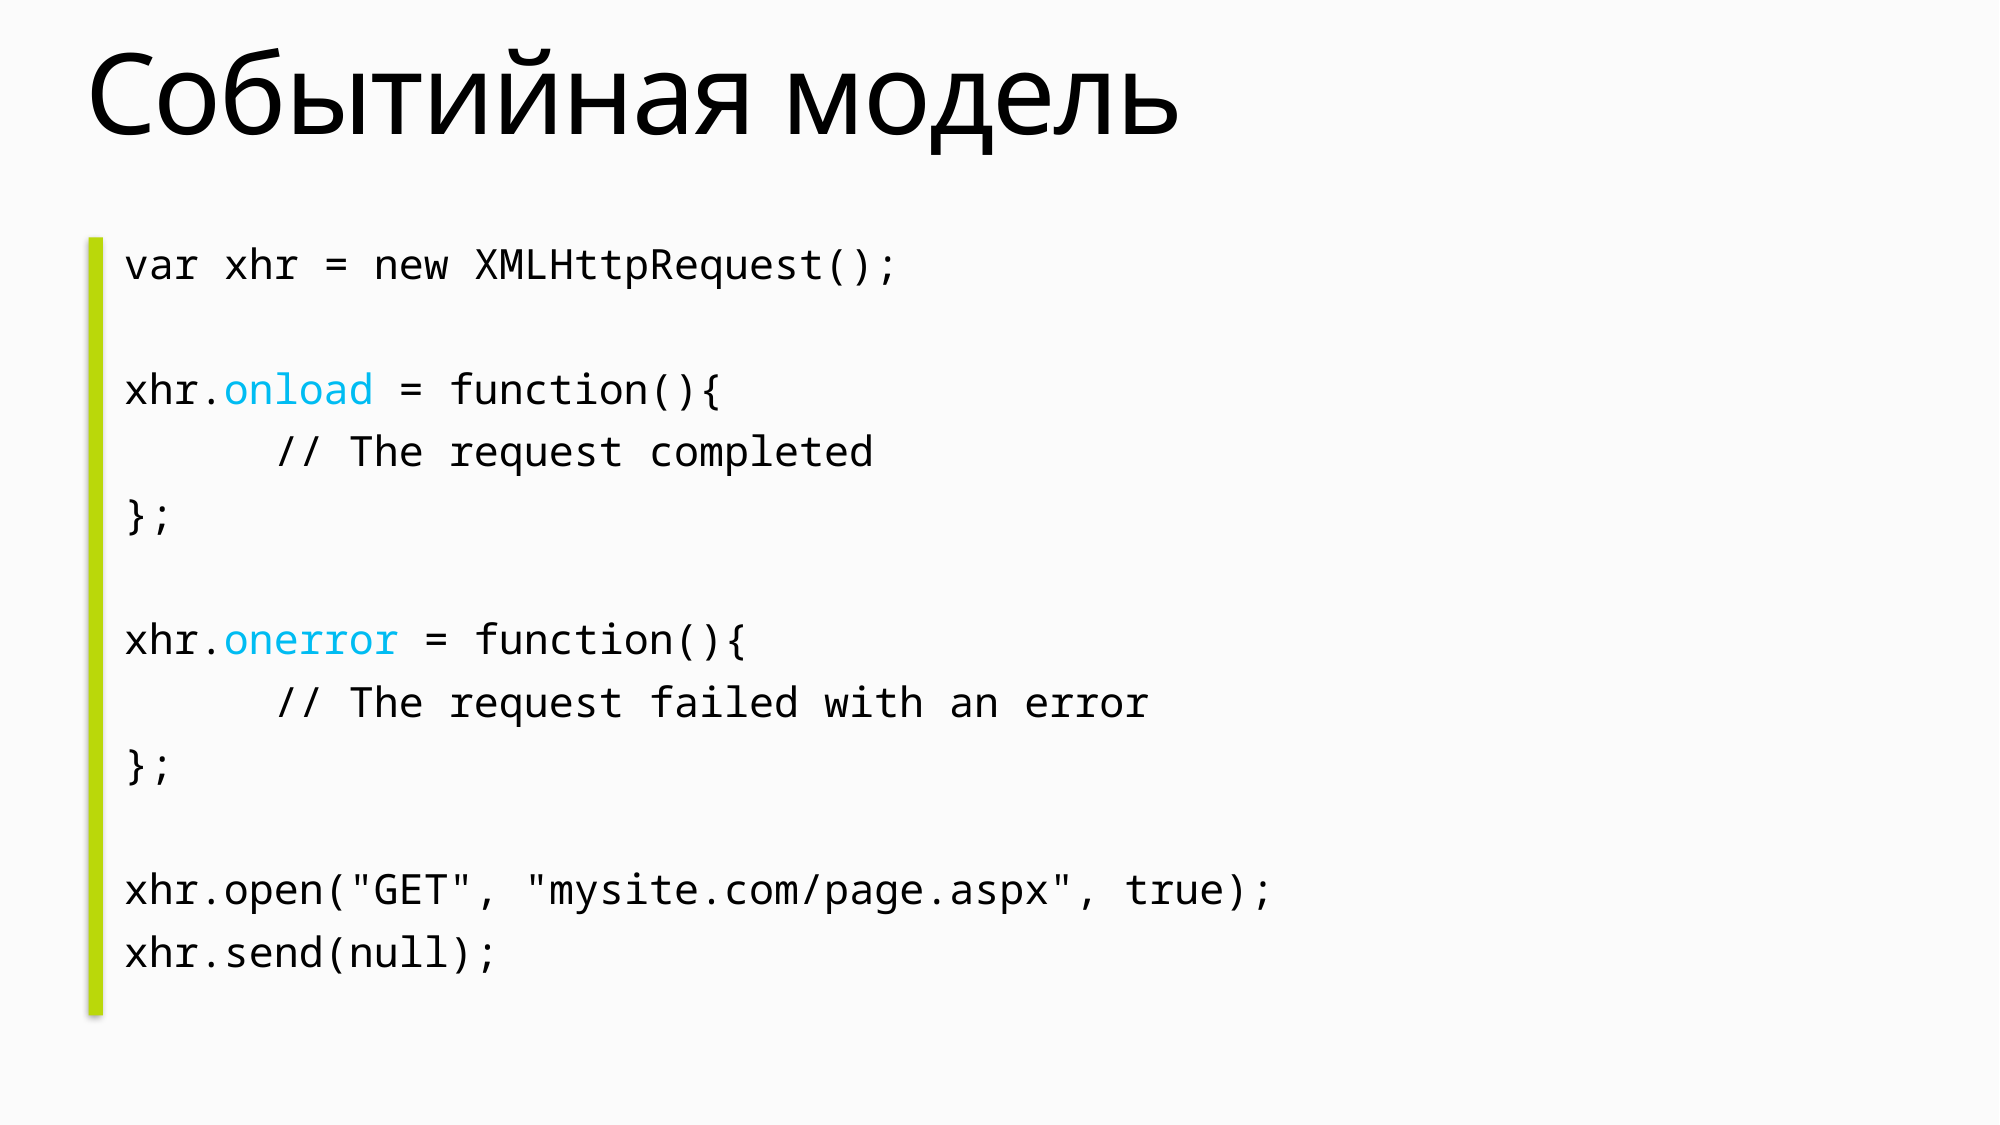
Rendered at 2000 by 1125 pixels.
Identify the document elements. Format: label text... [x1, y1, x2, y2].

title Событийная модель [85, 37, 1914, 161]
list var xhr = new XMLHttpRequest(); xhr.onload = function(){ // The request completed }; xhr.onerror = function(){ // The request failed with an error }; xhr.open("GET", "mysite.com/page.aspx", true); xhr.send(null); [123, 237, 1914, 983]
